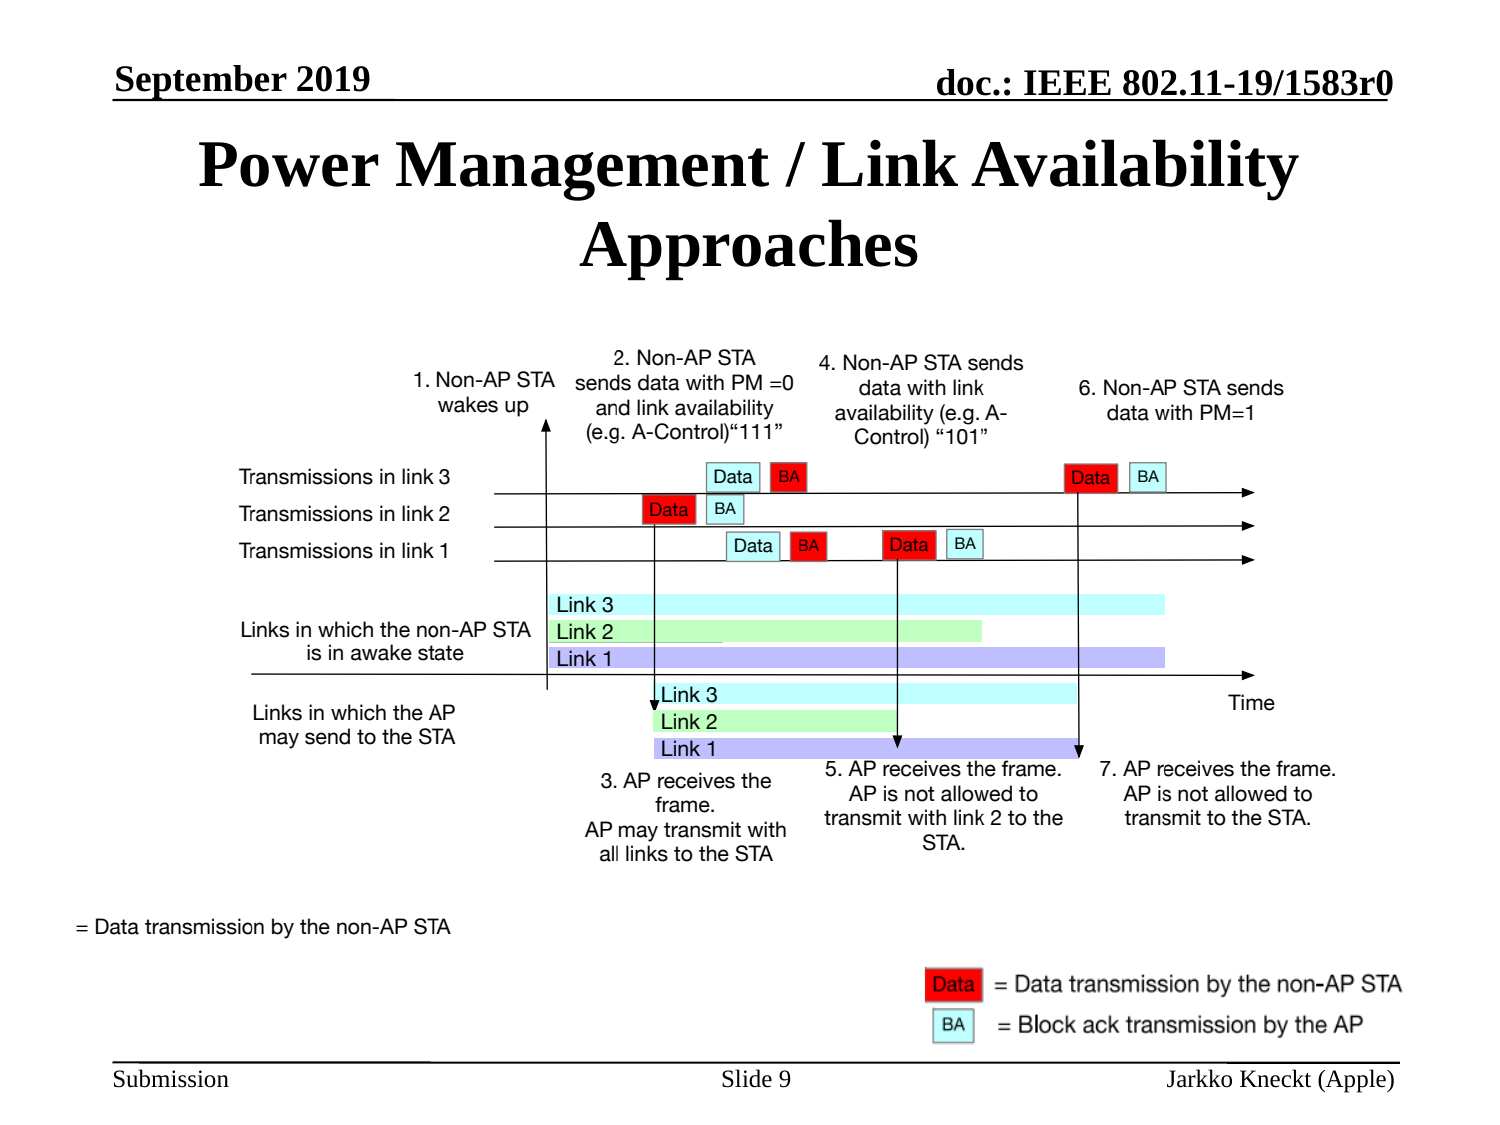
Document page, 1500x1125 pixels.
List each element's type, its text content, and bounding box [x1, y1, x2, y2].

slide_number Slide 9 [712, 1061, 800, 1123]
footer Jarkko Kneckt (Apple) [878, 1061, 1402, 1093]
title Power Management / Link Availability Approaches [112, 112, 1388, 288]
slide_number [114, 54, 423, 100]
picture [69, 338, 1345, 945]
picture [924, 962, 1407, 1045]
